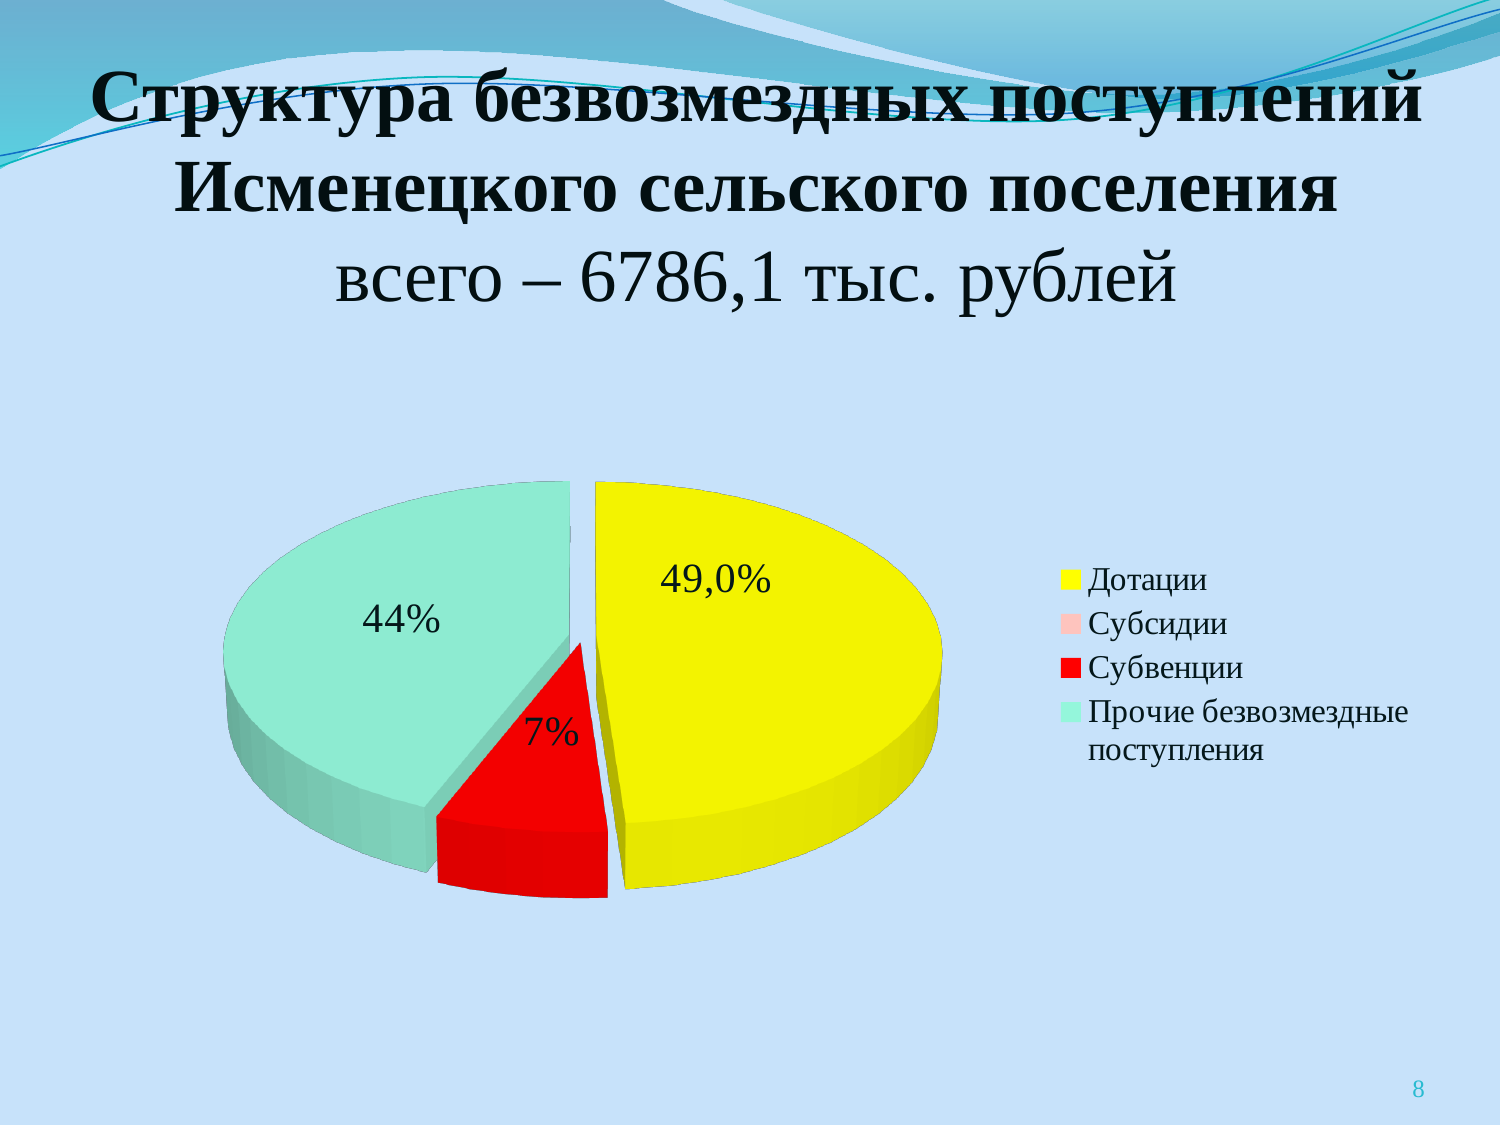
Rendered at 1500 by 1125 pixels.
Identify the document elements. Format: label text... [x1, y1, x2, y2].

title Структура безвозмездных поступлений Исменецкого сельского поселения всего – 6786,1 тыс. рублей [82, 35, 1432, 304]
chart [81, 304, 1433, 1025]
slide_number 8 [1299, 1042, 1425, 1103]
